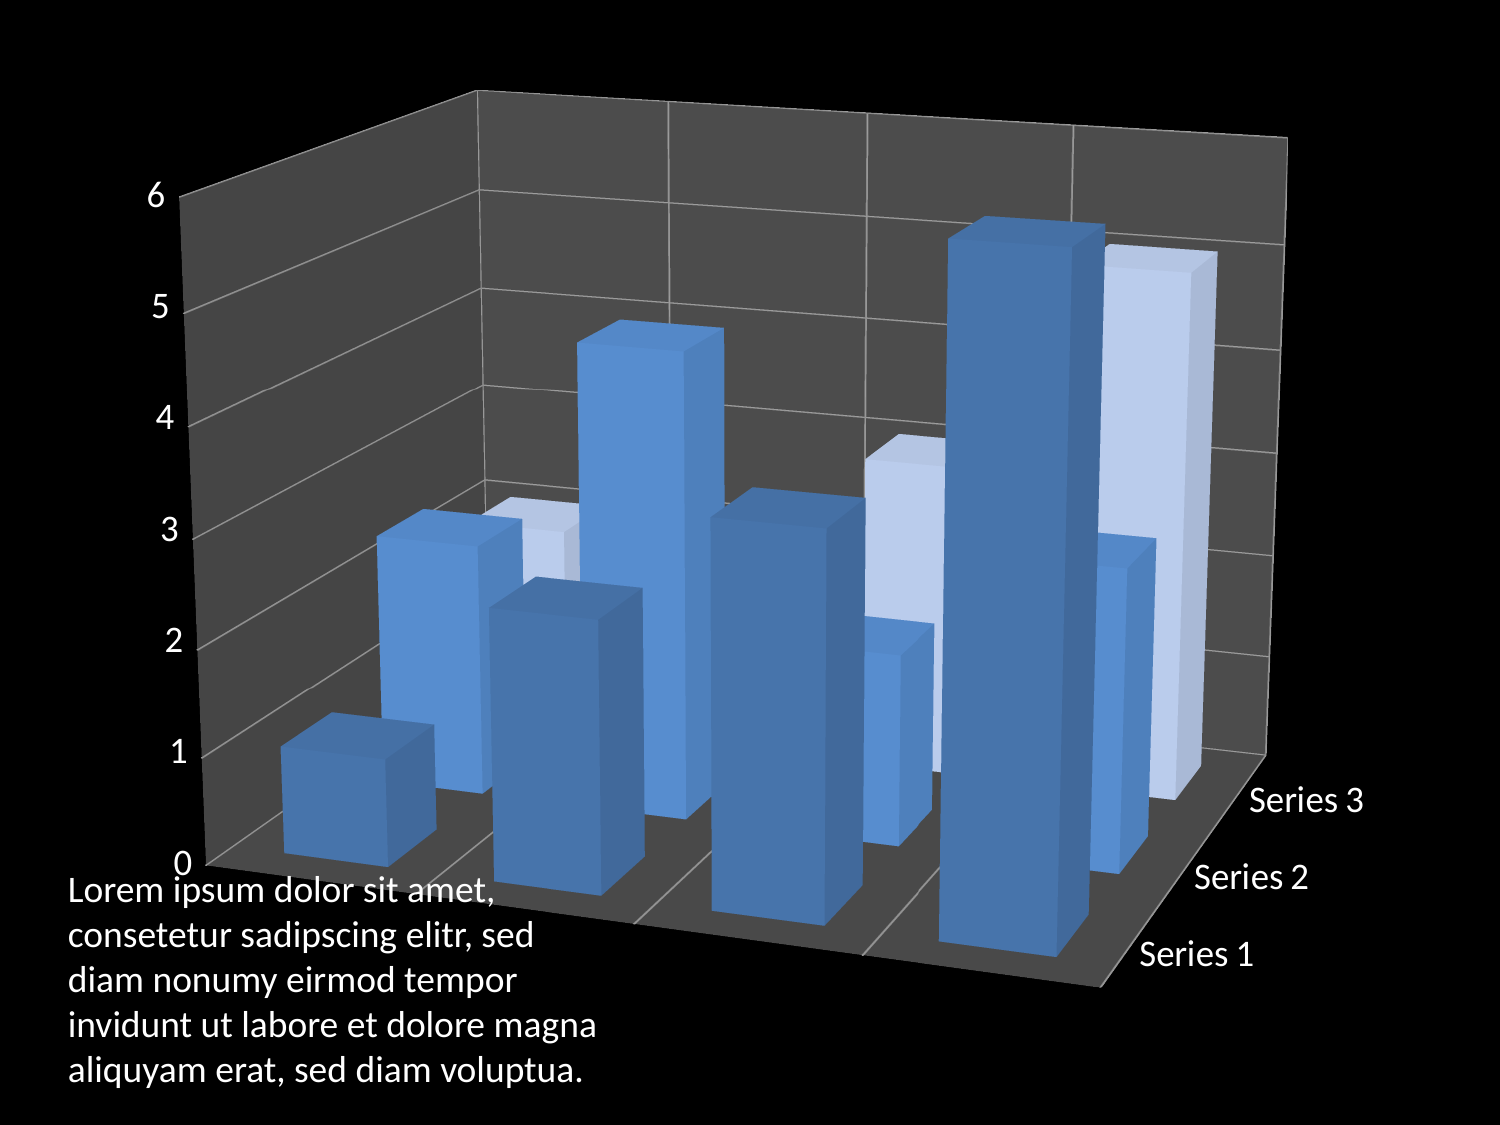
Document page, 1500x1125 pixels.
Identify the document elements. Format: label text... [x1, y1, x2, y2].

text_box Lorem ipsum dolor sit amet, consetetur sadipscing elitr, sed diam nonumy eirmod tempor invidunt ut labore et dolore magna aliquyam erat, sed diam voluptua. [53, 857, 632, 1098]
chart [64, 71, 1365, 1024]
